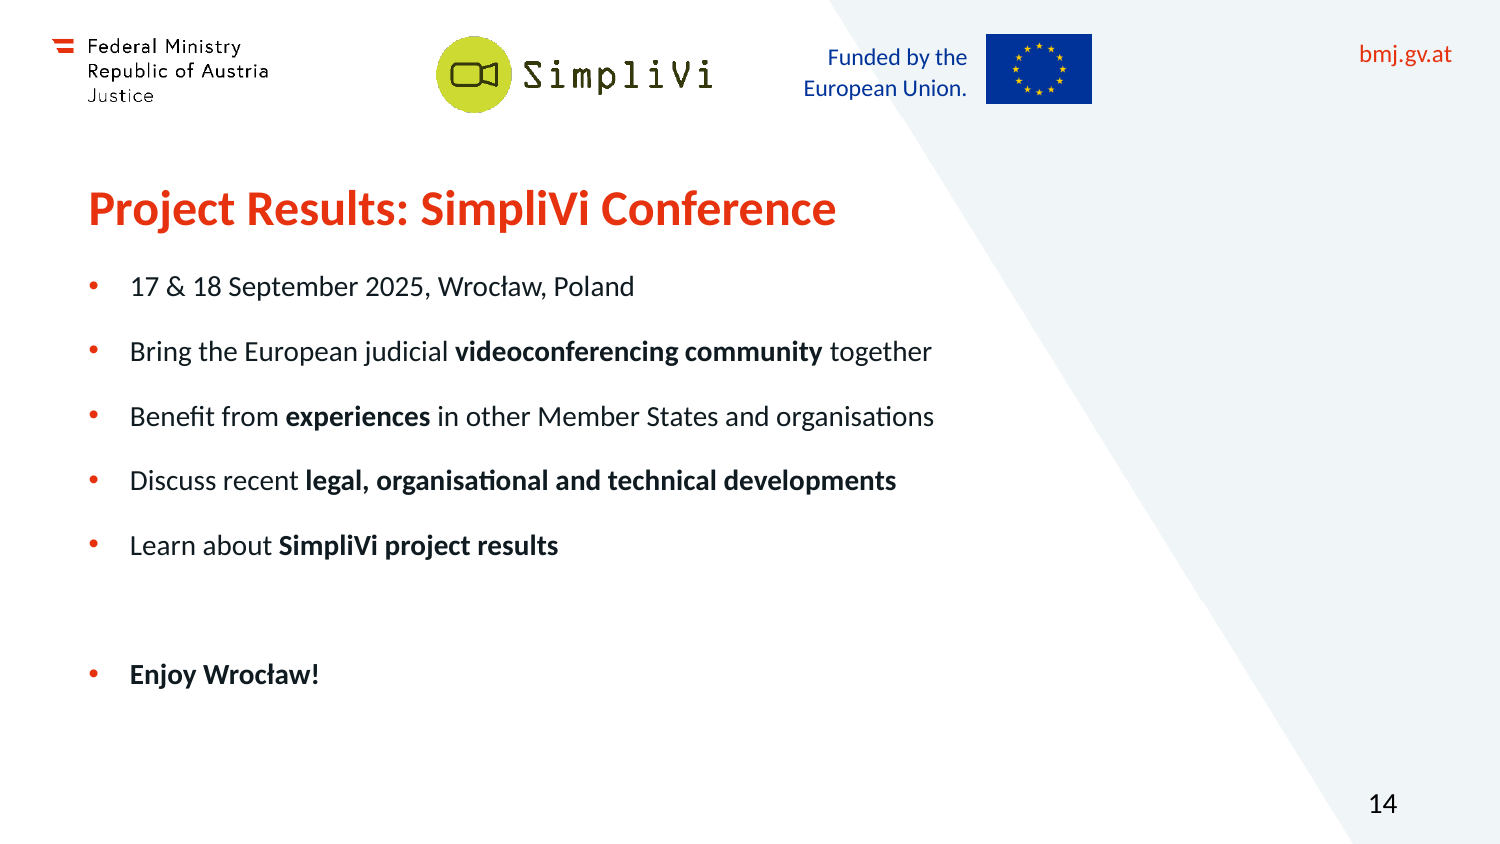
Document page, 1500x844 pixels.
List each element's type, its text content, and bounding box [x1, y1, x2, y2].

slide_number 14 [1239, 785, 1398, 819]
title Project Results: SimpliVi Conference [88, 173, 1398, 267]
list 17 & 18 September 2025, Wrocław, Poland Bring the European judicial videoconferencing community together Benefit from experiences in other Member States and organisations Discuss recent legal, organisational and technical developments Learn about SimpliVi project results Enjoy Wrocław! [88, 267, 1398, 756]
picture [0, 0, 1500, 844]
